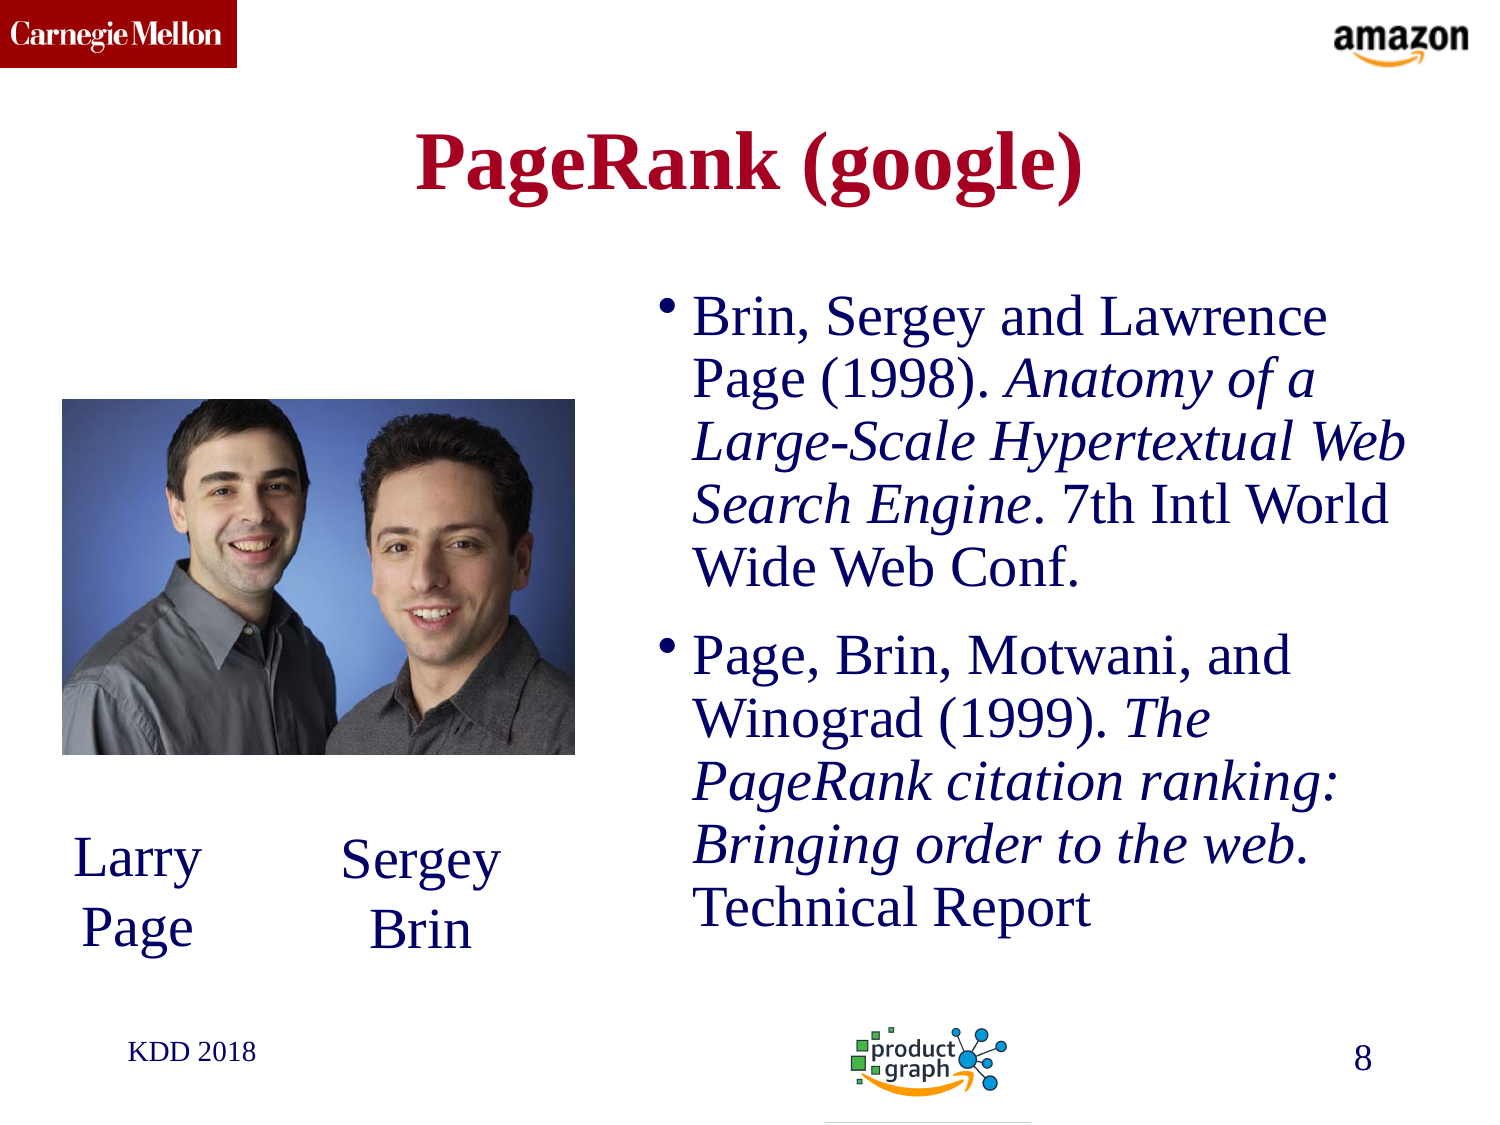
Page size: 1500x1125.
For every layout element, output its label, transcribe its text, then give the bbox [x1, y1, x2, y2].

text_box Sergey Brin [325, 812, 517, 968]
slide_number 8 [1074, 1024, 1388, 1101]
title PageRank (google) [112, 99, 1388, 213]
text_box Brin, Sergey and Lawrence Page (1998). Anatomy of a Large-Scale Hypertextual Web Search Engine. 7th Intl World Wide Web Conf. Page, Brin, Motwani, and Winograd (1999). The PageRank citation ranking: Bringing order to the web. Technical Report [642, 277, 1456, 947]
picture [0, 0, 237, 68]
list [62, 399, 576, 756]
text_box Larry Page [58, 810, 218, 966]
picture [1322, 4, 1484, 88]
slide_number KDD 2018 [112, 1024, 426, 1101]
